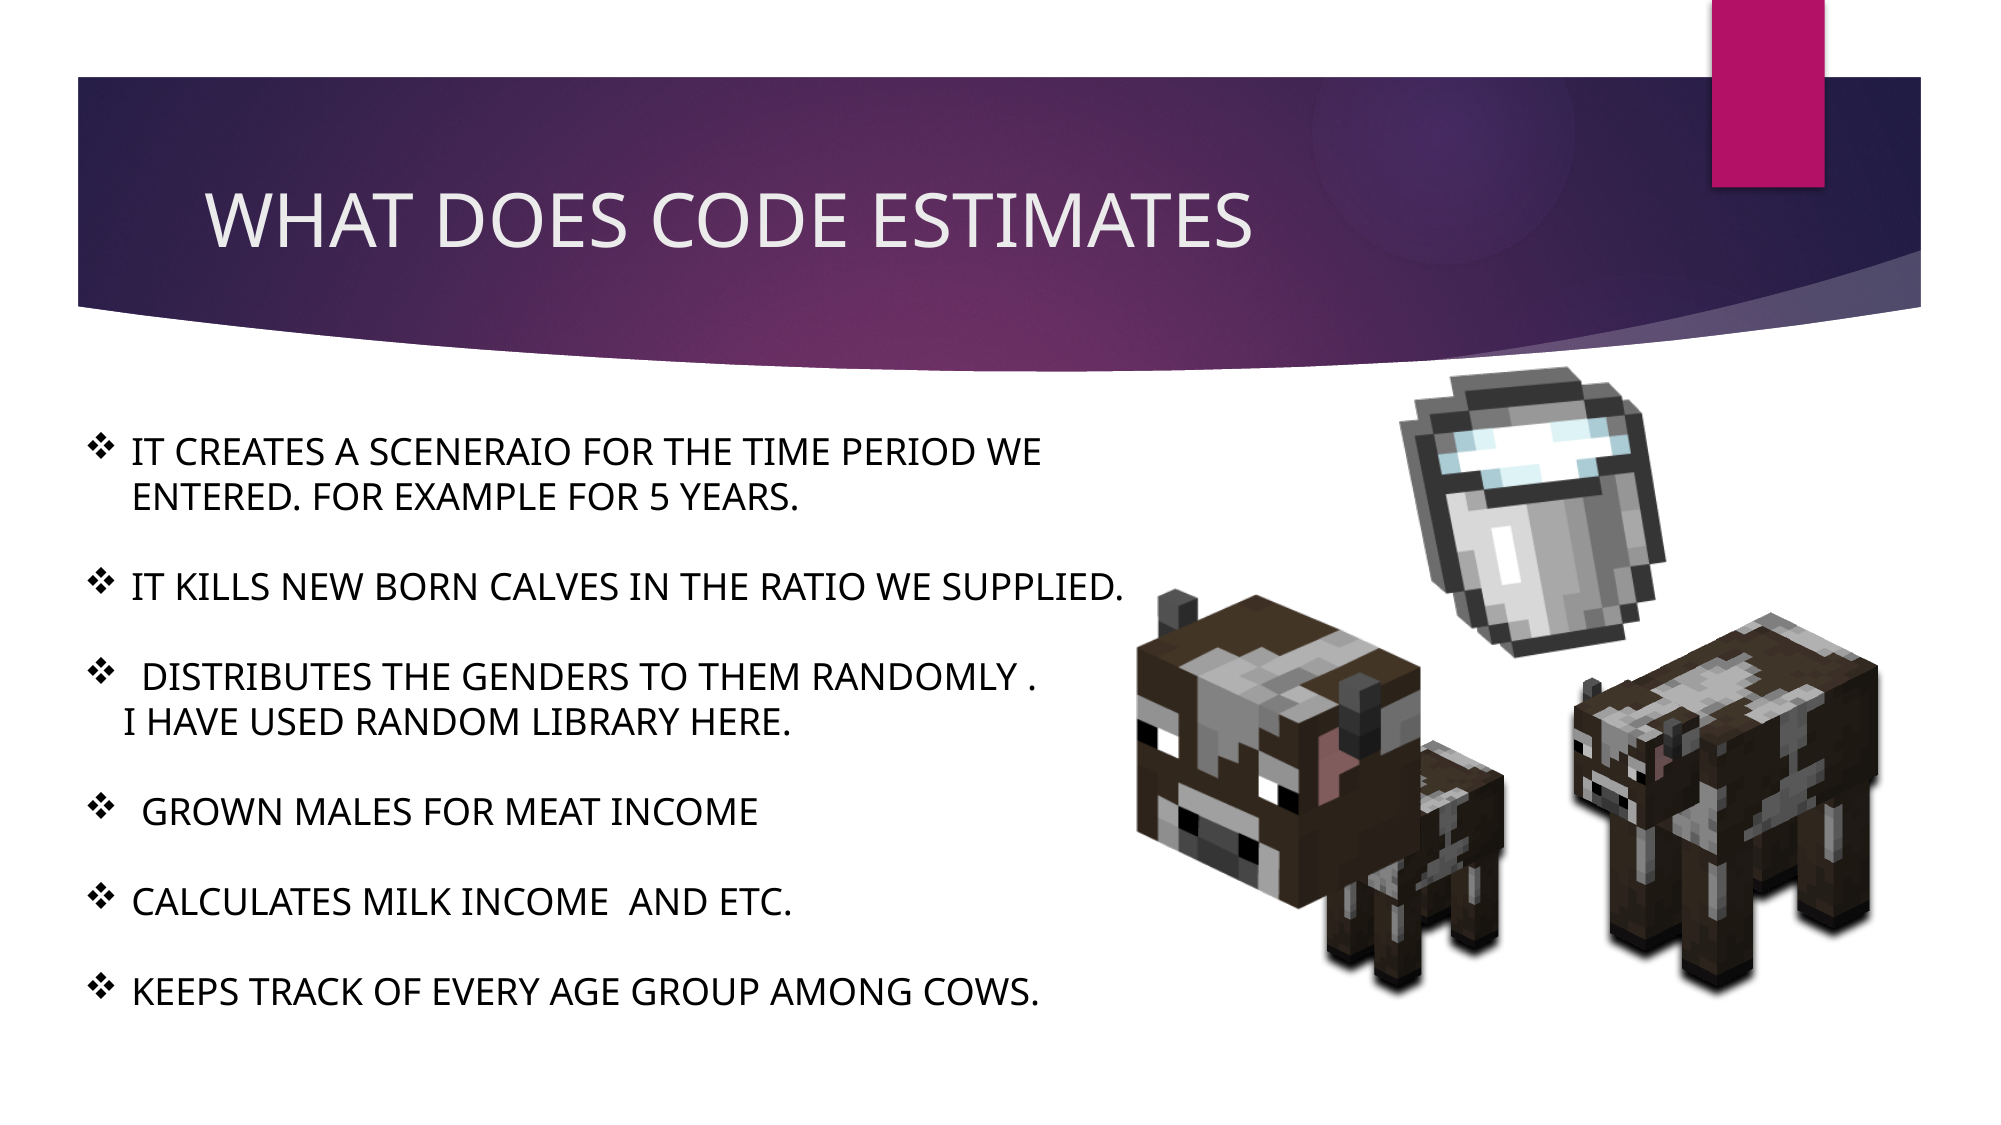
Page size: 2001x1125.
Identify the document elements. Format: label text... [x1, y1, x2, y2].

picture [1113, 325, 1878, 987]
title WHAT DOES CODE ESTIMATES [189, 159, 1627, 276]
text_box IT CREATES A SCENERAIO FOR THE TIME PERIOD WE ENTERED. FOR EXAMPLE FOR 5 YEARS. IT KILLS NEW BORN CALVES IN THE RATIO WE SUPPLIED. DISTRIBUTES THE GENDERS TO THEM RANDOMLY . I HAVE USED RANDOM LIBRARY HERE. GROWN MALES FOR MEAT INCOME CALCULATES MILK INCOME AND ETC. KEEPS TRACK OF EVERY AGE GROUP AMONG COWS. [69, 420, 1214, 1066]
